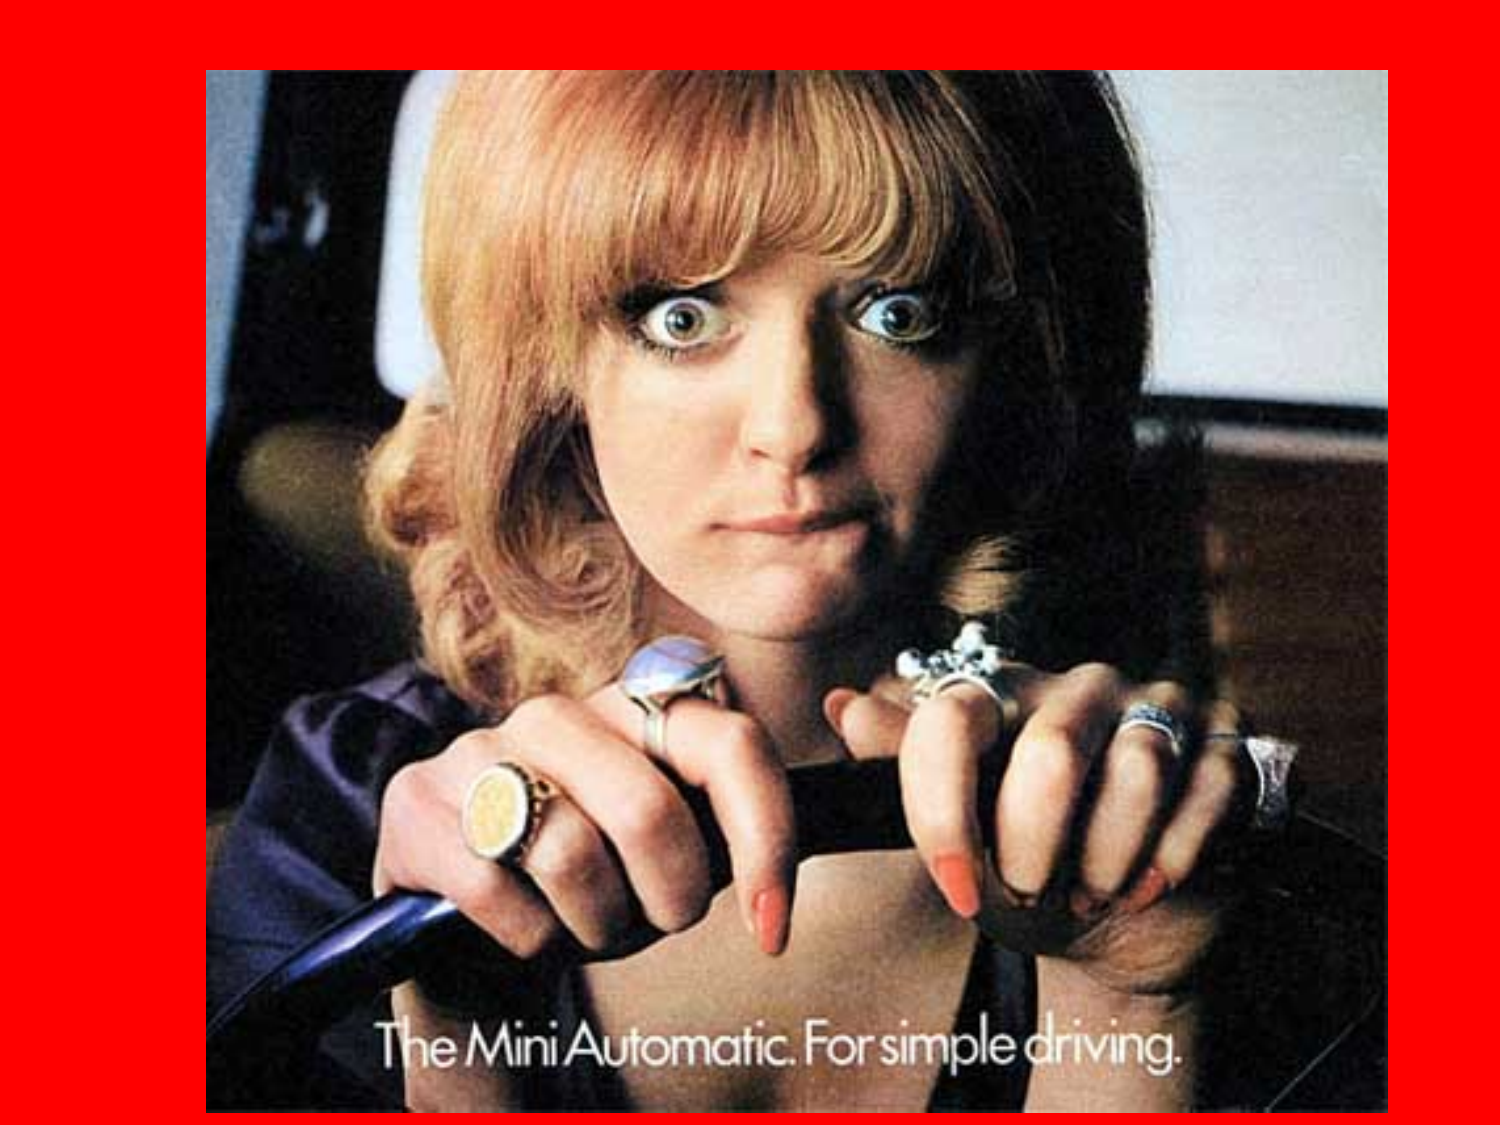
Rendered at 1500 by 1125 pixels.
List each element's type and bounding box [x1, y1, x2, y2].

list [206, 70, 1389, 1114]
